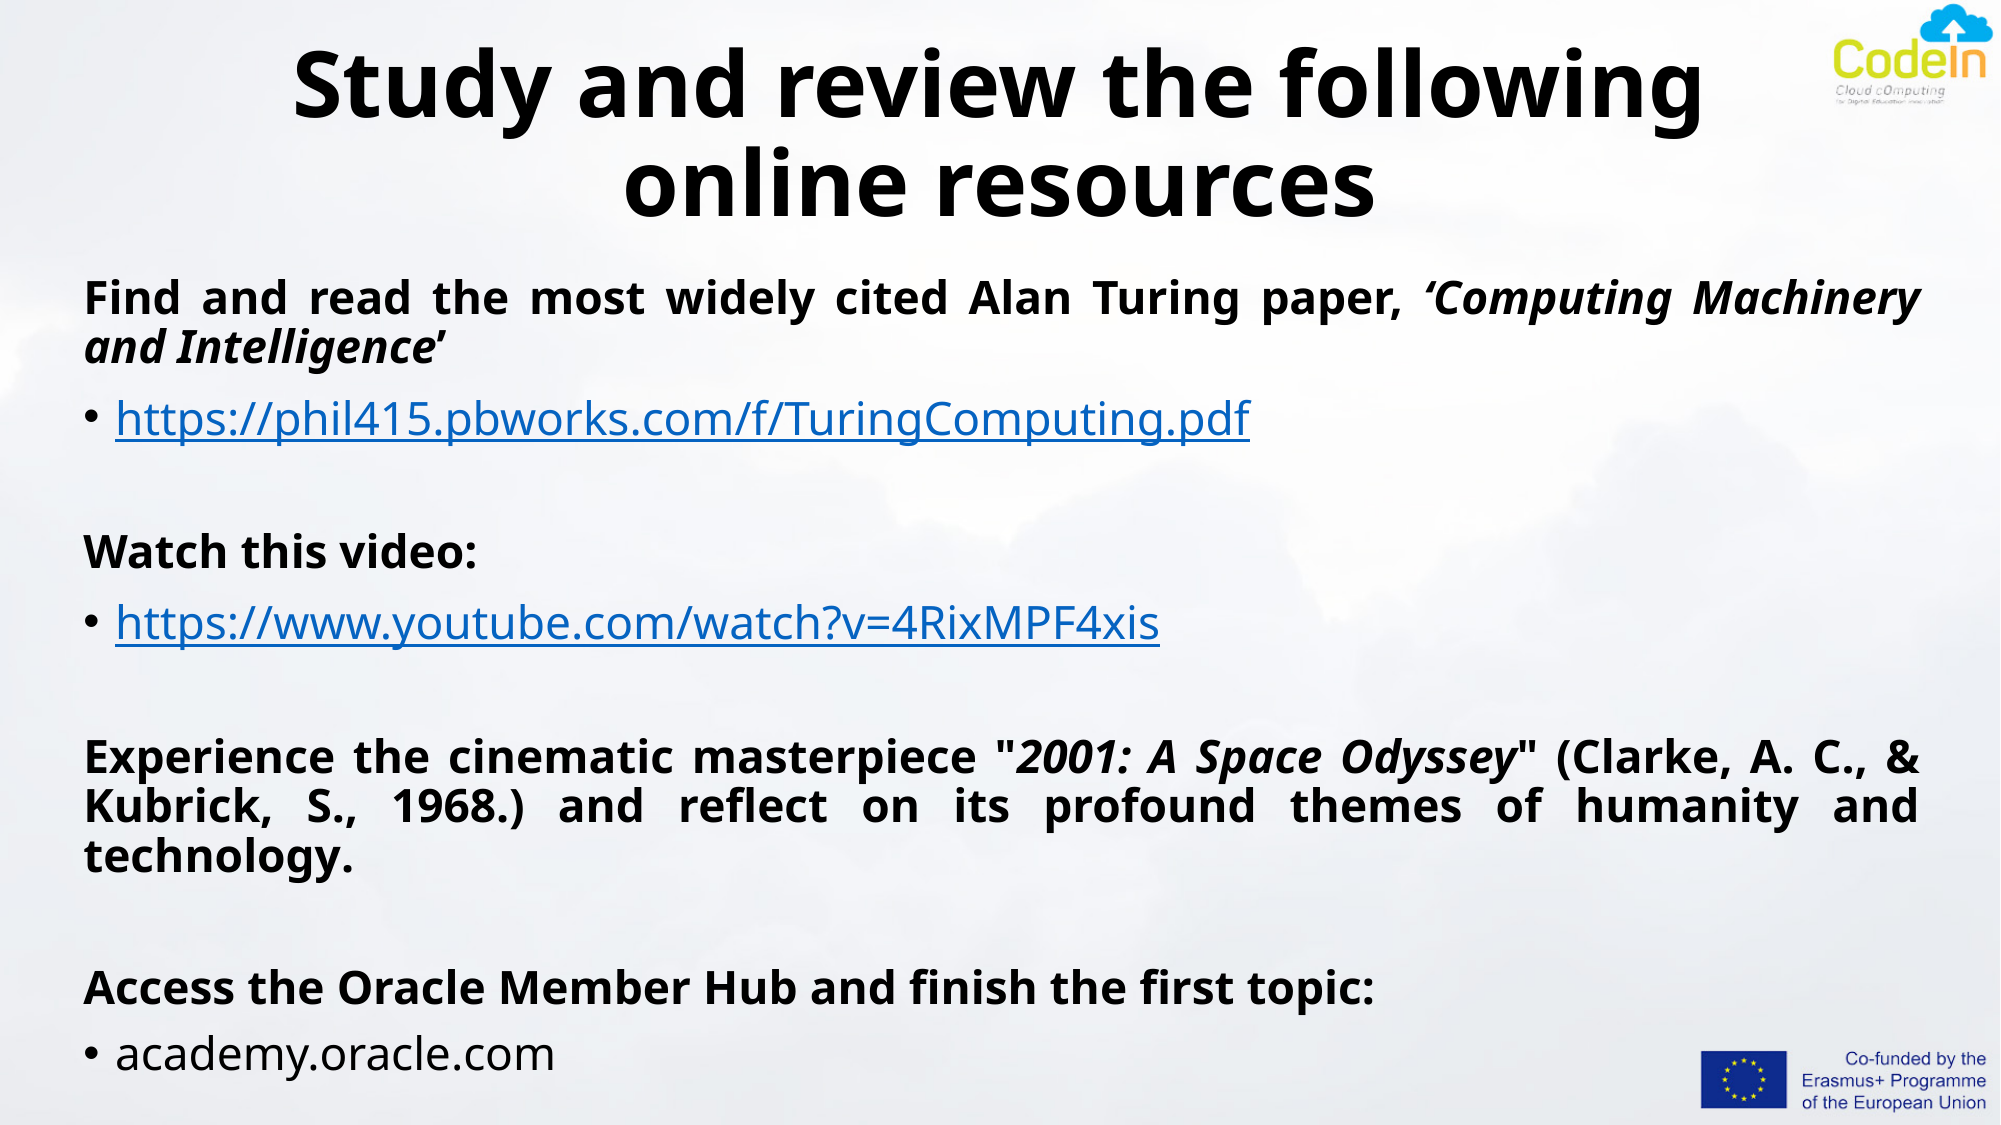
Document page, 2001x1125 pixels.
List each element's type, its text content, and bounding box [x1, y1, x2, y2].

picture [0, 0, 2001, 1125]
list Find and read the most widely cited Alan Turing paper, ‘Computing Machinery and Intelligence’ https://phil415.pbworks.com/f/TuringComputing.pdf Watch this video: https://www.youtube.com/watch?v=4RixMPF4xis Experience the cinematic masterpiece "2001: A Space Odyssey" (Clarke, A. C., & Kubrick, S., 1968.) and reflect on its profound themes of humanity and technology. Access the Oracle Member Hub and finish the first topic: academy.oracle.com [68, 267, 1935, 1097]
title Study and review the following online resources [137, 28, 1863, 247]
